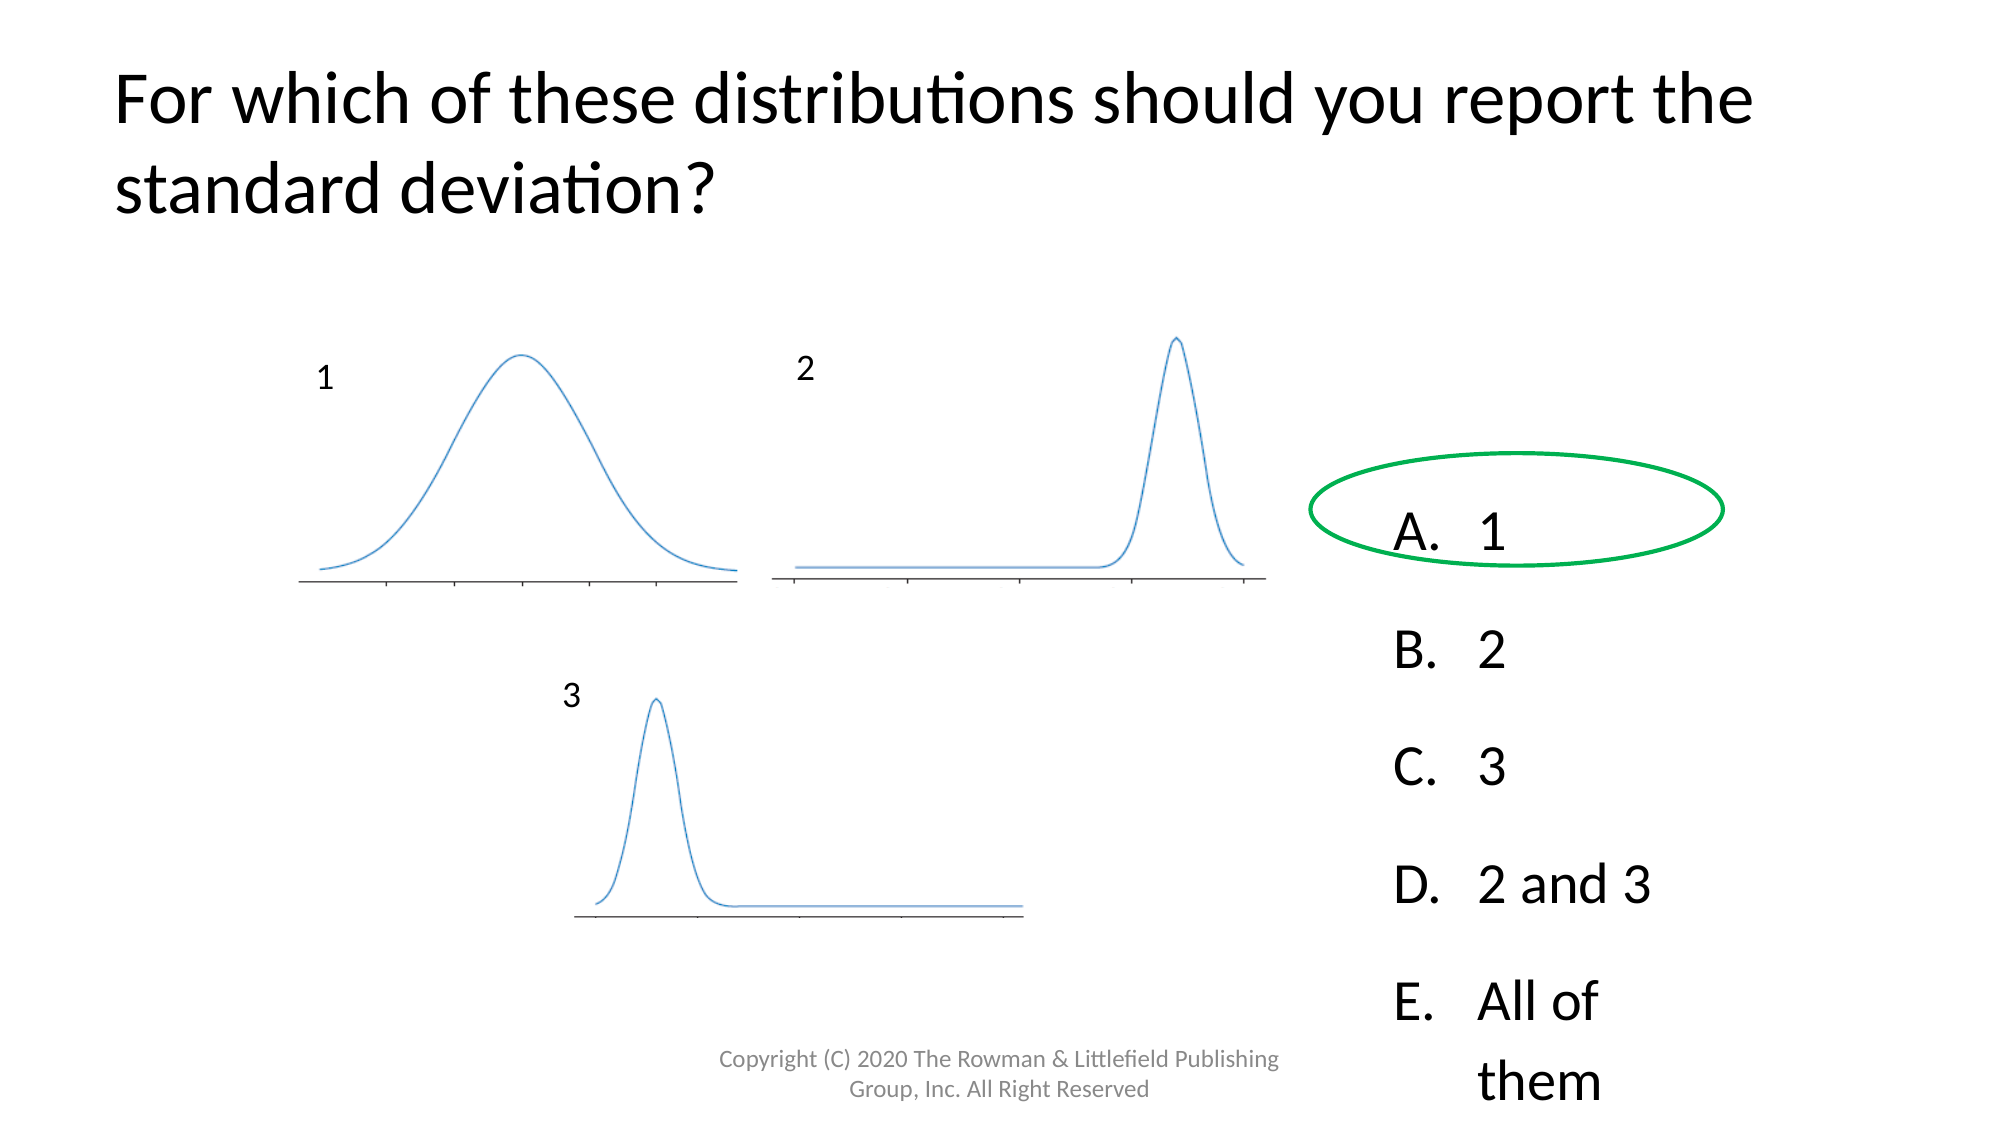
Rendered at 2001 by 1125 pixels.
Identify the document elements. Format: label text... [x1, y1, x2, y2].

text_box [1308, 451, 1726, 568]
picture [562, 689, 1051, 918]
footer Copyright (C) 2020 The Rowman & Littlefield Publishing Group, Inc. All Right Reserved [683, 1042, 1317, 1103]
list 1 2 3 2 and 3 All of them [1312, 474, 1735, 860]
text_box 3 [526, 643, 617, 741]
picture [266, 318, 1276, 588]
title For which of these distributions should you report the standard deviation? [99, 45, 1900, 233]
